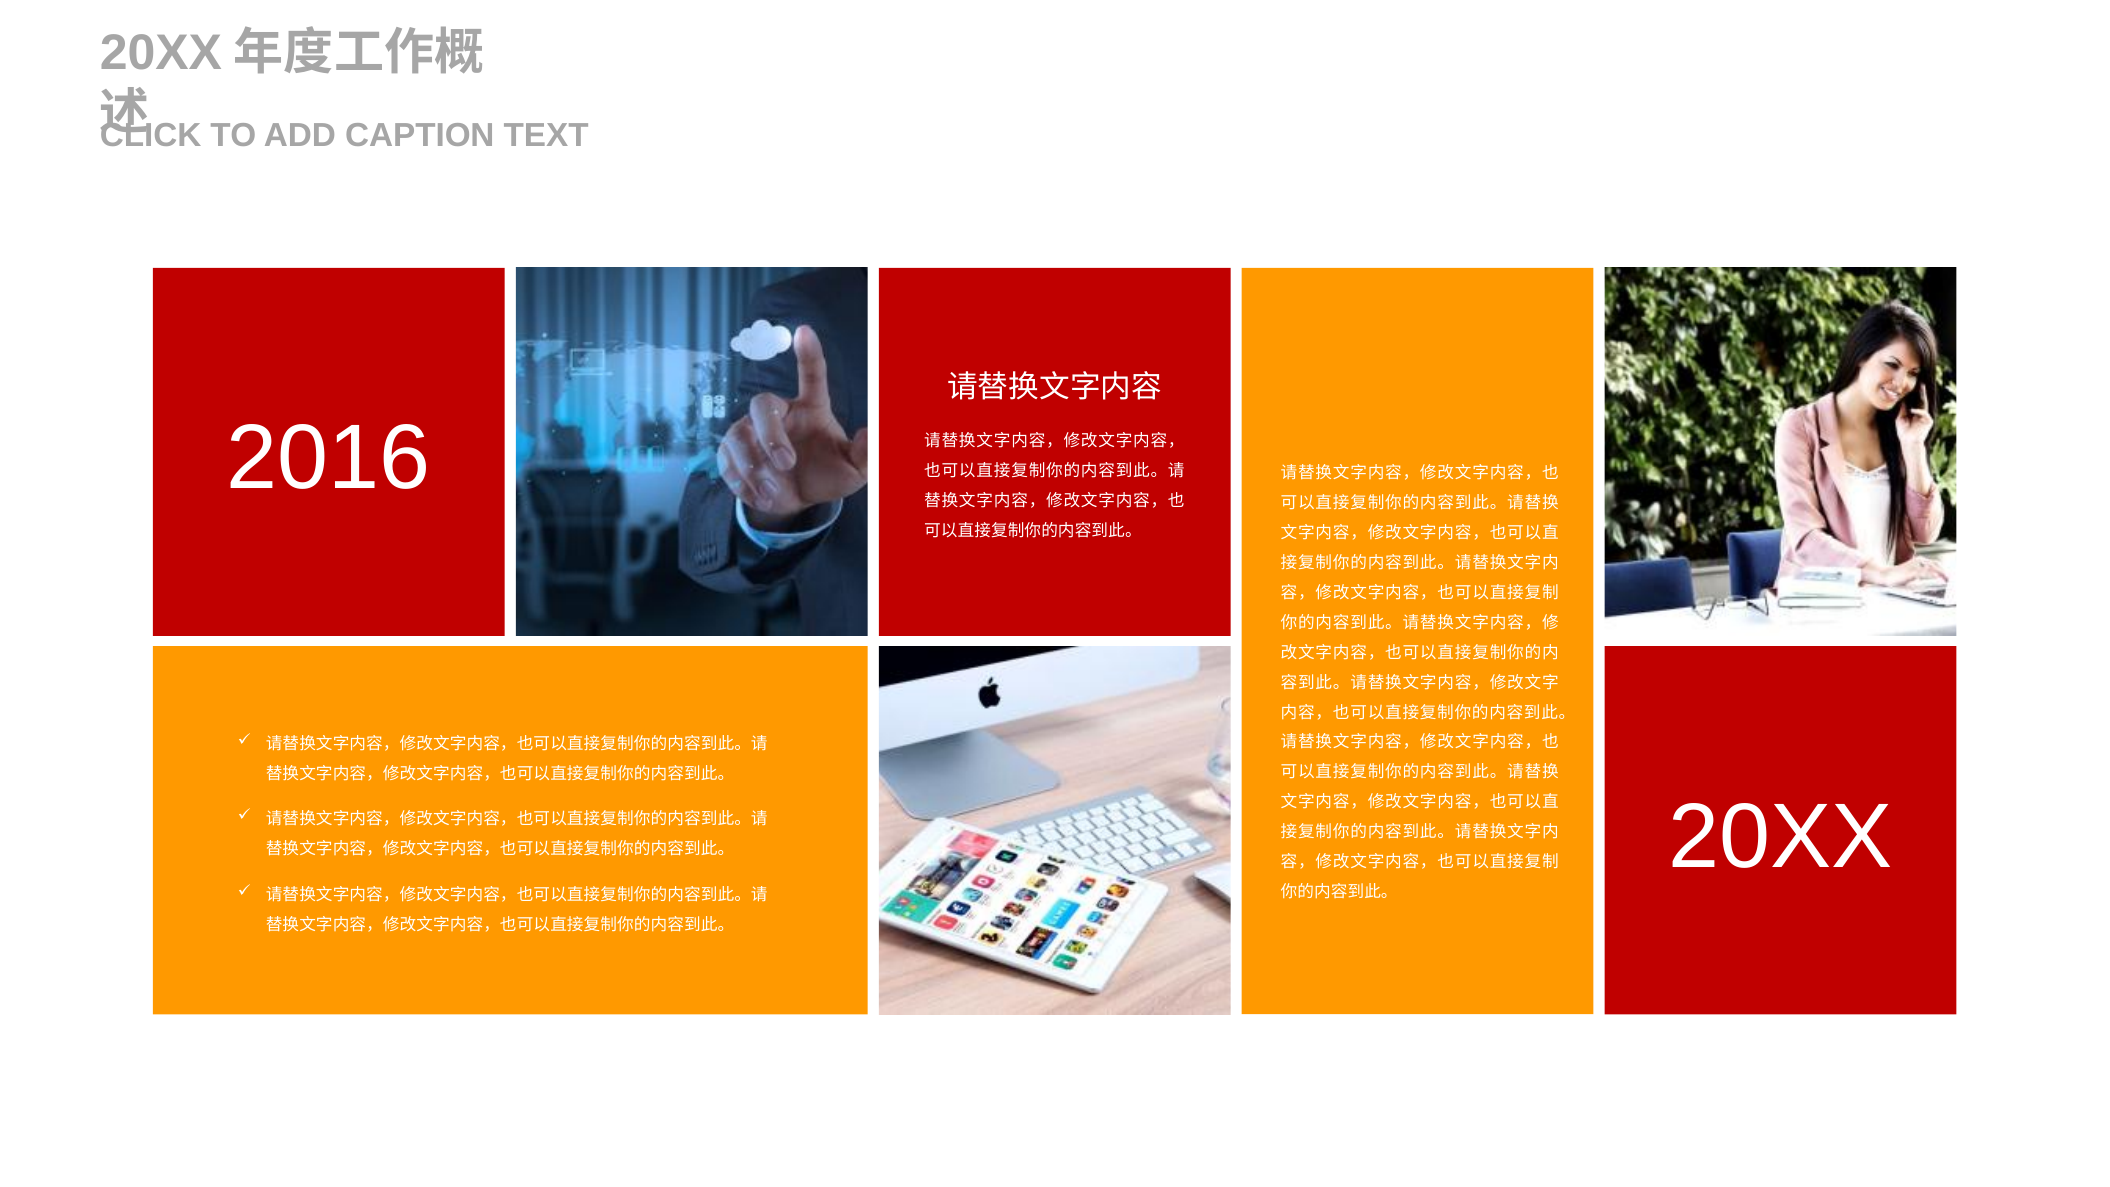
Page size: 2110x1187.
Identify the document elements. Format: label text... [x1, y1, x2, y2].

text_box 20XX [1604, 645, 1957, 1015]
text_box [152, 645, 869, 1015]
text_box [878, 645, 1232, 1015]
text_box 请替换文字内容，修改文字内容，也可以直接复制你的内容到此。请替换文字内容，修改文字内容，也可以直接复制你的内容到此。请替换文字内容，修改文字内容，也可以直接复制你的内容到此。请替换文字内容，修改文字内容，也可以直接复制你的内容到此。请替换文字内容，修改文字内容，也可以直接复制你的内容到此。请替换文字内容，修改文字内容，也可以直接复制你的内容到此。请替换文字内容，修改文字内容，也可以直接复制你的内容到此。请替换文字内容，修改文字内容，也可以直接复制你的内容到此。 [1280, 451, 1560, 902]
text_box [878, 267, 1232, 637]
text_box 请替换文字内容，修改文字内容，也可以直接复制你的内容到此。请替换文字内容，修改文字内容，也可以直接复制你的内容到此。 请替换文字内容，修改文字内容，也可以直接复制你的内容到此。请替换文字内容，修改文字内容，也可以直接复制你的内容到此。 请替换文字内容，修改文字内容，也可以直接复制你的内容到此。请替换文字内容，修改文字内容，也可以直接复制你的内容到此。 [237, 722, 775, 934]
text_box [1241, 267, 1594, 1015]
text_box [515, 267, 869, 637]
text_box 20XX年度工作概述 [99, 19, 534, 113]
text_box CLICK TO ADD CAPTION TEXT [99, 113, 629, 154]
text_box 请替换文字内容，修改文字内容，也可以直接复制你的内容到此。请替换文字内容，修改文字内容，也可以直接复制你的内容到此。 [924, 420, 1186, 541]
text_box [1604, 267, 1957, 637]
text_box 2016 [152, 267, 506, 637]
text_box 请替换文字内容 [924, 366, 1186, 404]
